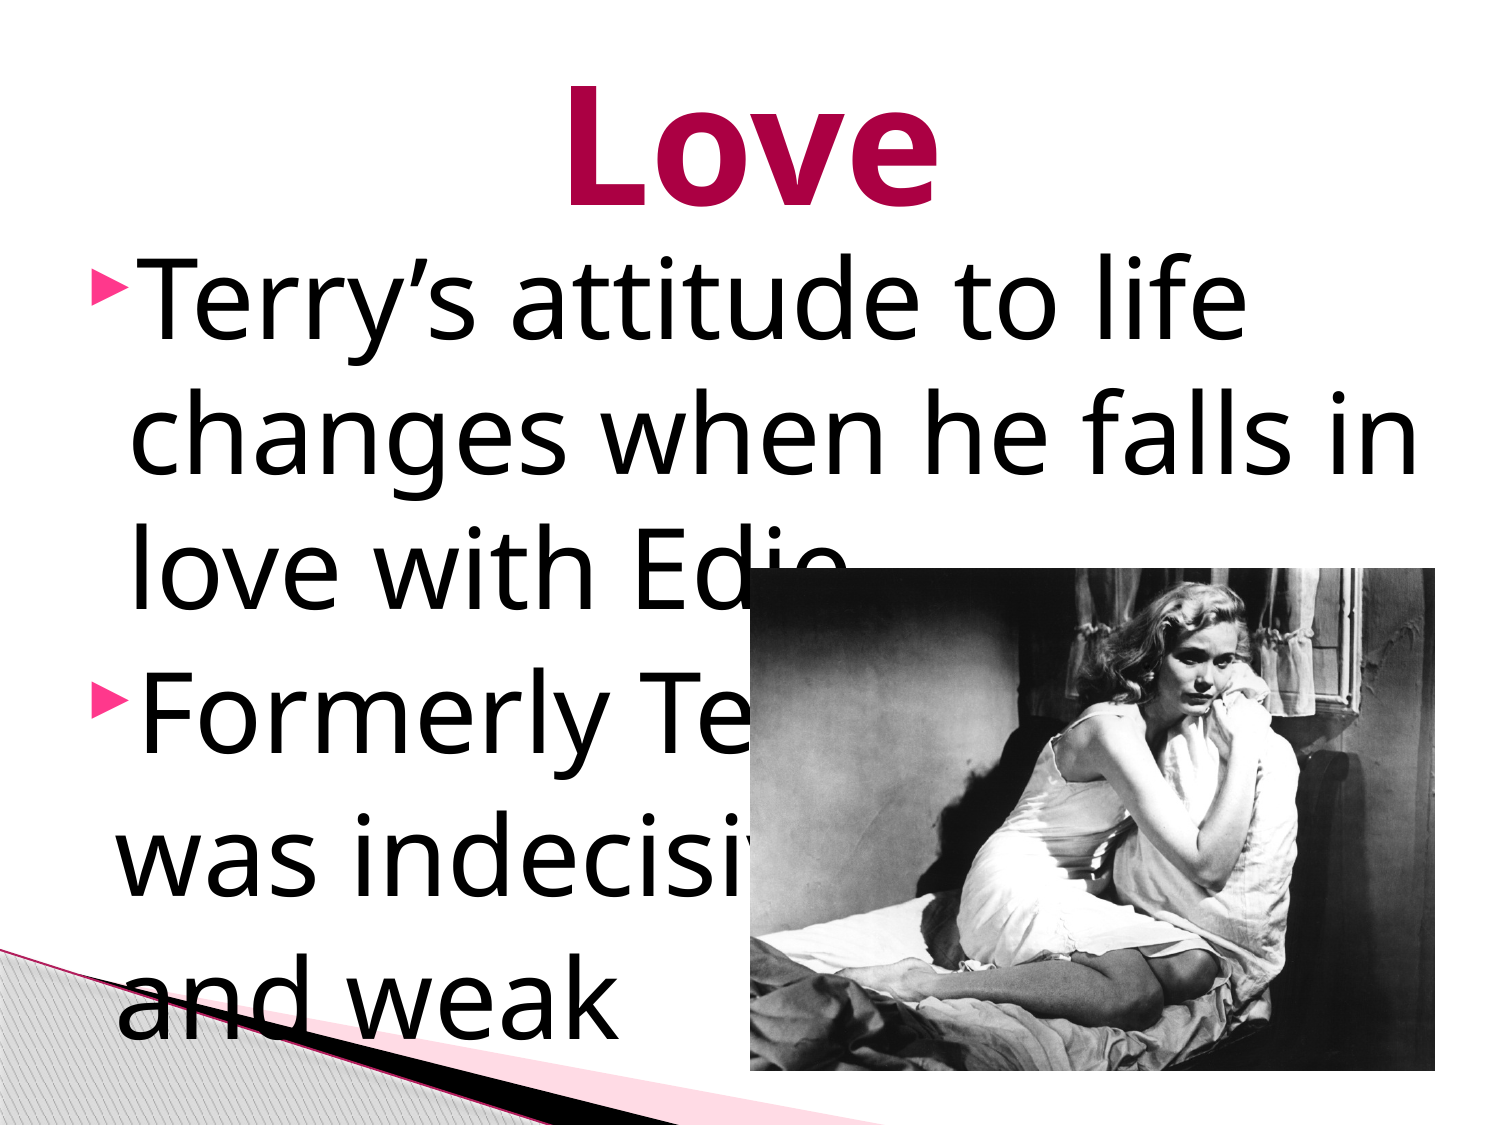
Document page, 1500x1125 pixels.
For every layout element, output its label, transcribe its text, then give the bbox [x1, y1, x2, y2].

list Terry’s attitude to life changes when he falls in love with Edie Formerly Terry was indecisive and weak [53, 219, 1466, 1083]
picture [749, 568, 1435, 1071]
title Love [75, 45, 1425, 219]
